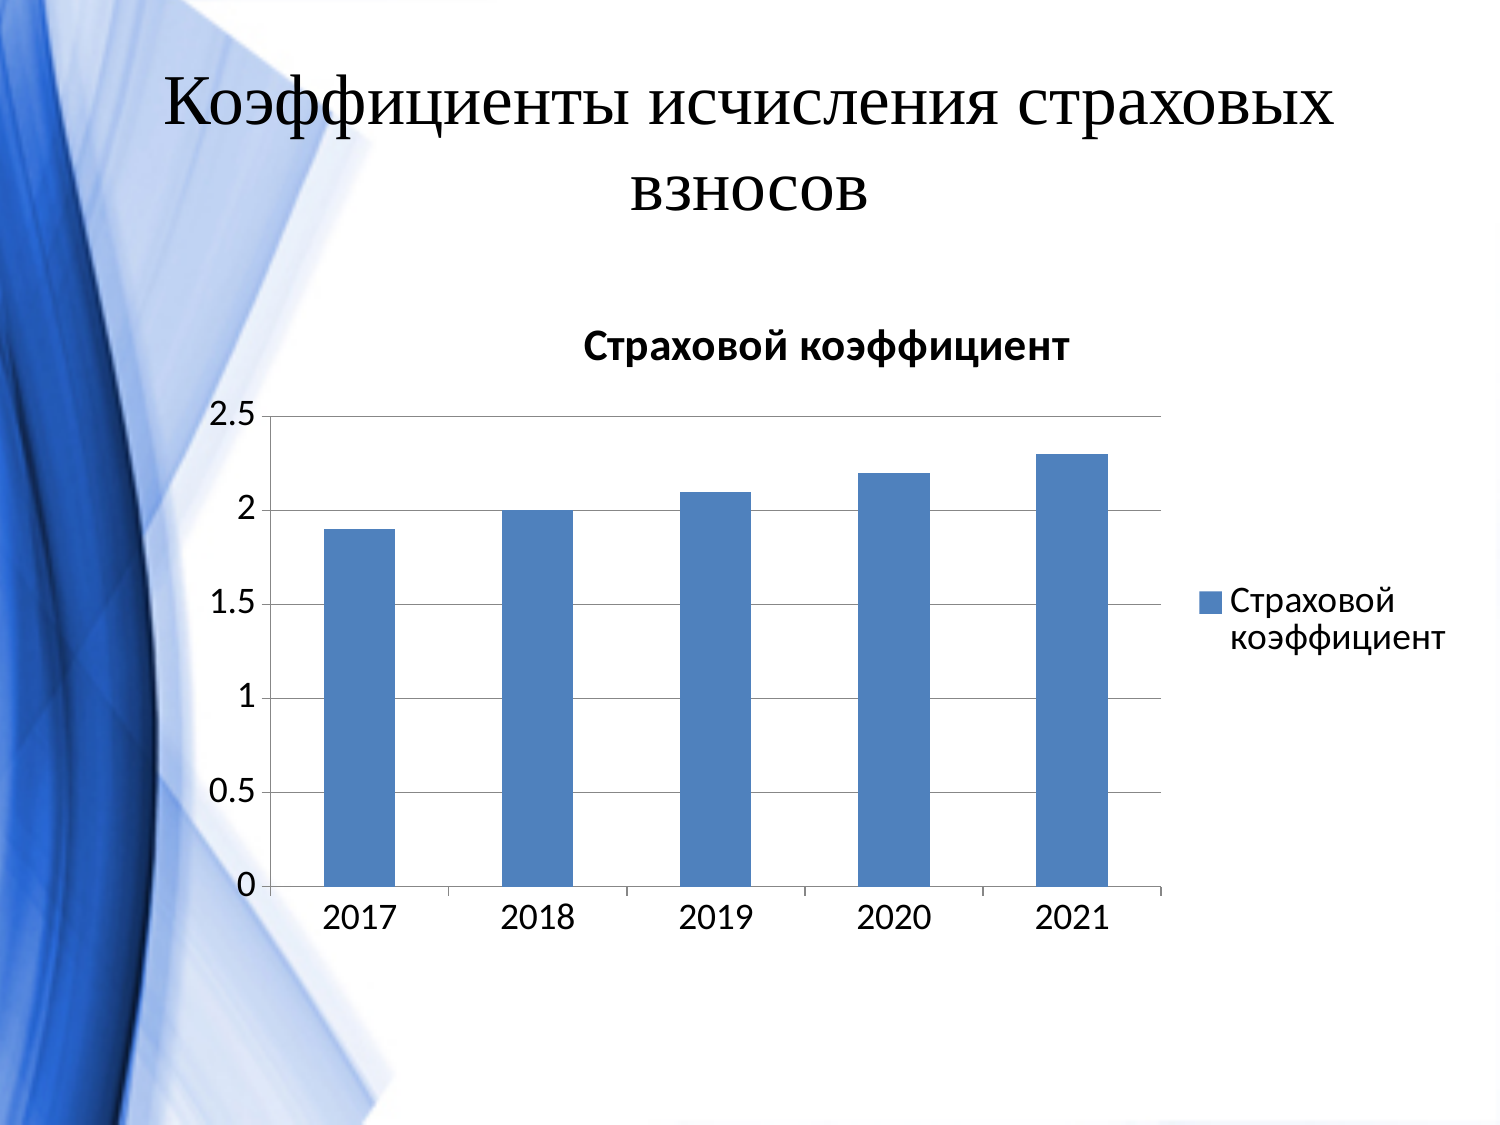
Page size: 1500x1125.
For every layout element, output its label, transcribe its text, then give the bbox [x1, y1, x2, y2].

title Коэффициенты исчисления страховых взносов [75, 45, 1425, 233]
picture [0, 0, 1500, 1125]
chart [182, 290, 1471, 953]
